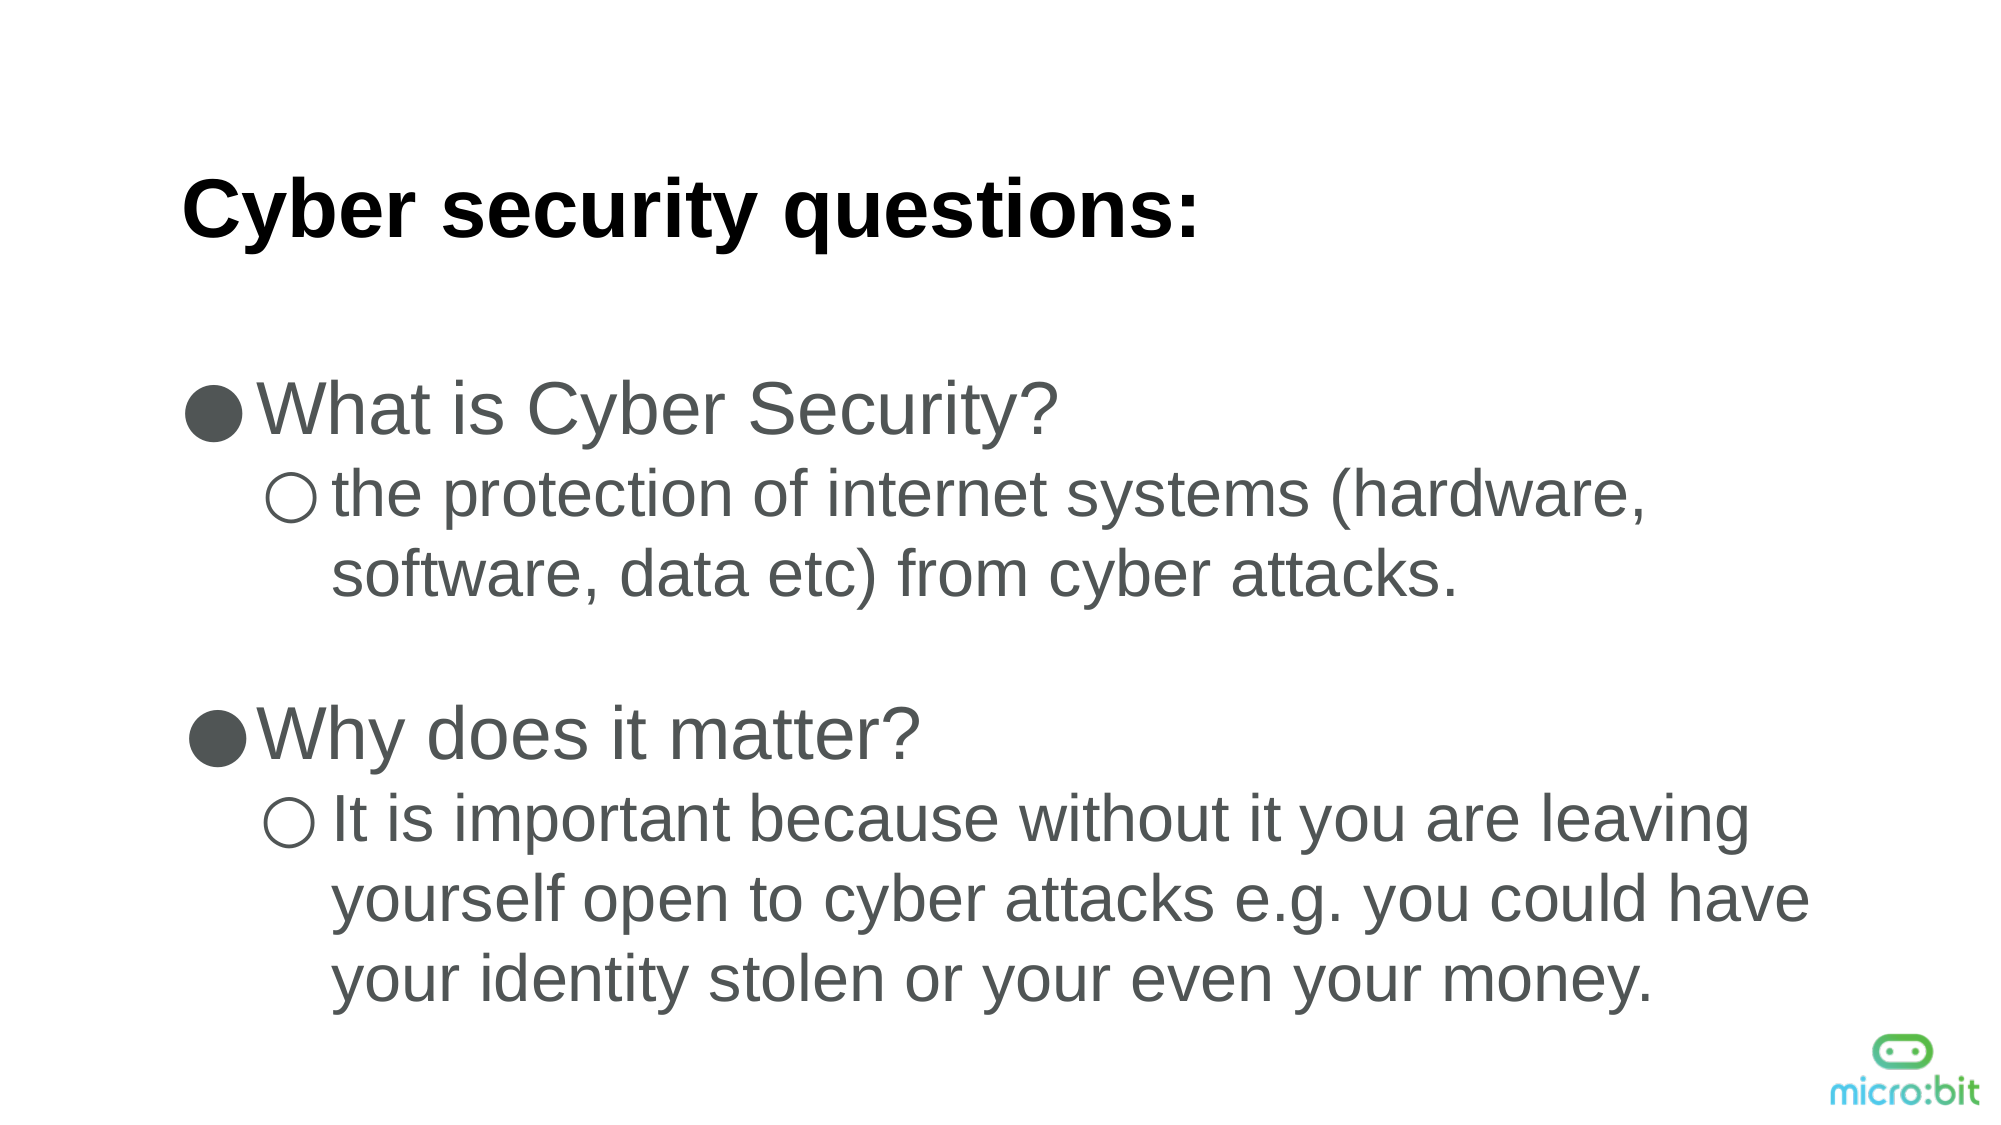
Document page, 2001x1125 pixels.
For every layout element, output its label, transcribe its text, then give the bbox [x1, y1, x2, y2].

text_box Cyber security questions: What is Cyber Security? the protection of internet systems (hardware, software, data etc) from cyber attacks. Why does it matter? It is important because without it you are leaving yourself open to cyber attacks e.g. you could have your identity stolen or your even your money. [166, 60, 1918, 884]
picture [1830, 1029, 1980, 1106]
